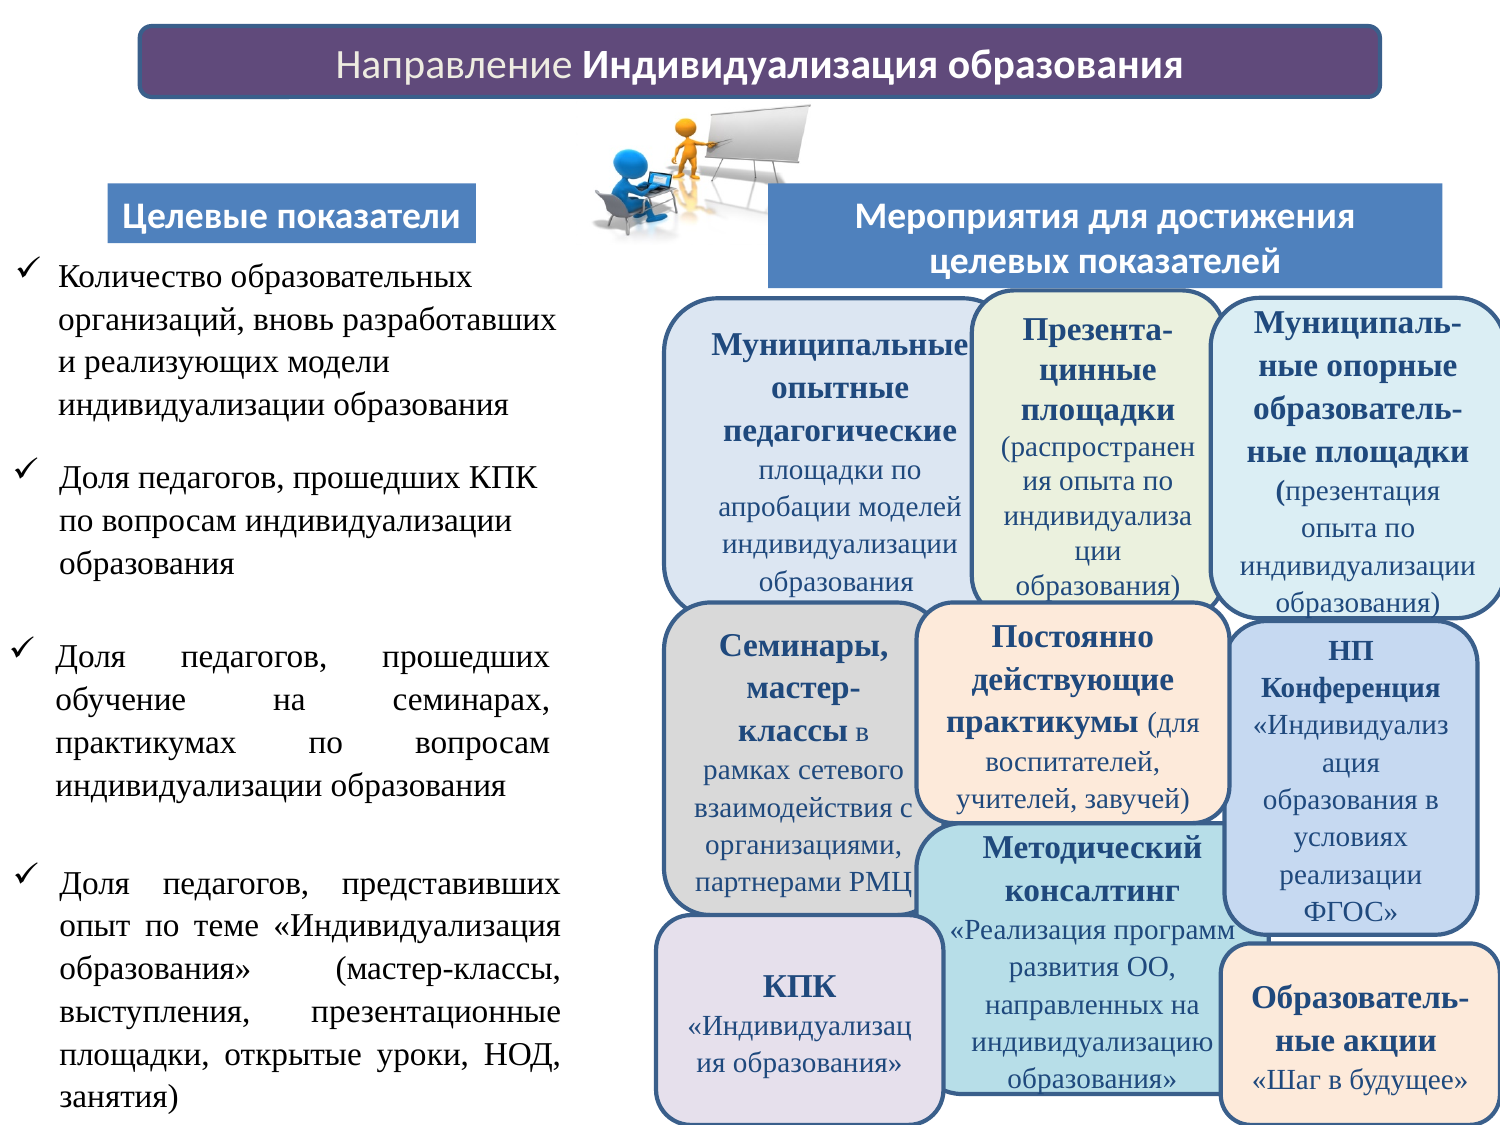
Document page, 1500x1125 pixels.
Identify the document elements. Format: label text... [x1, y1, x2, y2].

text_box Семинары, мастер-классы в рамках сетевого взаимодействия с организациями, партнерами РМЦ [661, 600, 942, 913]
text_box Мероприятия для достижения целевых показателей [768, 183, 1443, 289]
text_box Доля педагогов, представивших опыт по теме «Индивидуализация образования» (мастер-классы, выступления, презентационные площадки, открытые уроки, НОД, занятия) [0, 850, 577, 1122]
text_box Презента-цинные площадки (распространения опыта по индивидуализации образования) [969, 288, 1222, 606]
text_box Методический консалтинг «Реализация программ развития ОО, направленных на индивидуализацию образования» [914, 821, 1271, 1097]
text_box Доля педагогов, прошедших обучение на семинарах, практикумах по вопросам индивидуализации образования [0, 624, 566, 810]
text_box Целевые показатели [107, 183, 476, 244]
text_box Образователь-ные акции «Шаг в будущее» [1218, 941, 1500, 1125]
text_box Муниципальные опытные педагогические площадки по апробации моделей индивидуализации образования [661, 296, 984, 610]
text_box Постоянно действующие практикумы (для воспитателей, учителей, завучей) [914, 600, 1232, 826]
text_box Количество образовательных организаций, вновь разработавших и реализующих модели индивидуализации образования [0, 244, 579, 430]
text_box КПК «Индивидуализация образования» [653, 912, 946, 1125]
text_box НП Конференция «Индивидуализация образования в условиях реализации ФГОС» [1222, 618, 1480, 937]
text_box Направление Индивидуализация образования [137, 23, 1383, 100]
text_box Муниципаль-ные опорные образователь-ные площадки (презентация опыта по индивидуализации образования) [1208, 295, 1500, 621]
text_box Доля педагогов, прошедших КПК по вопросам индивидуализации образования [0, 445, 589, 589]
picture [576, 101, 828, 245]
